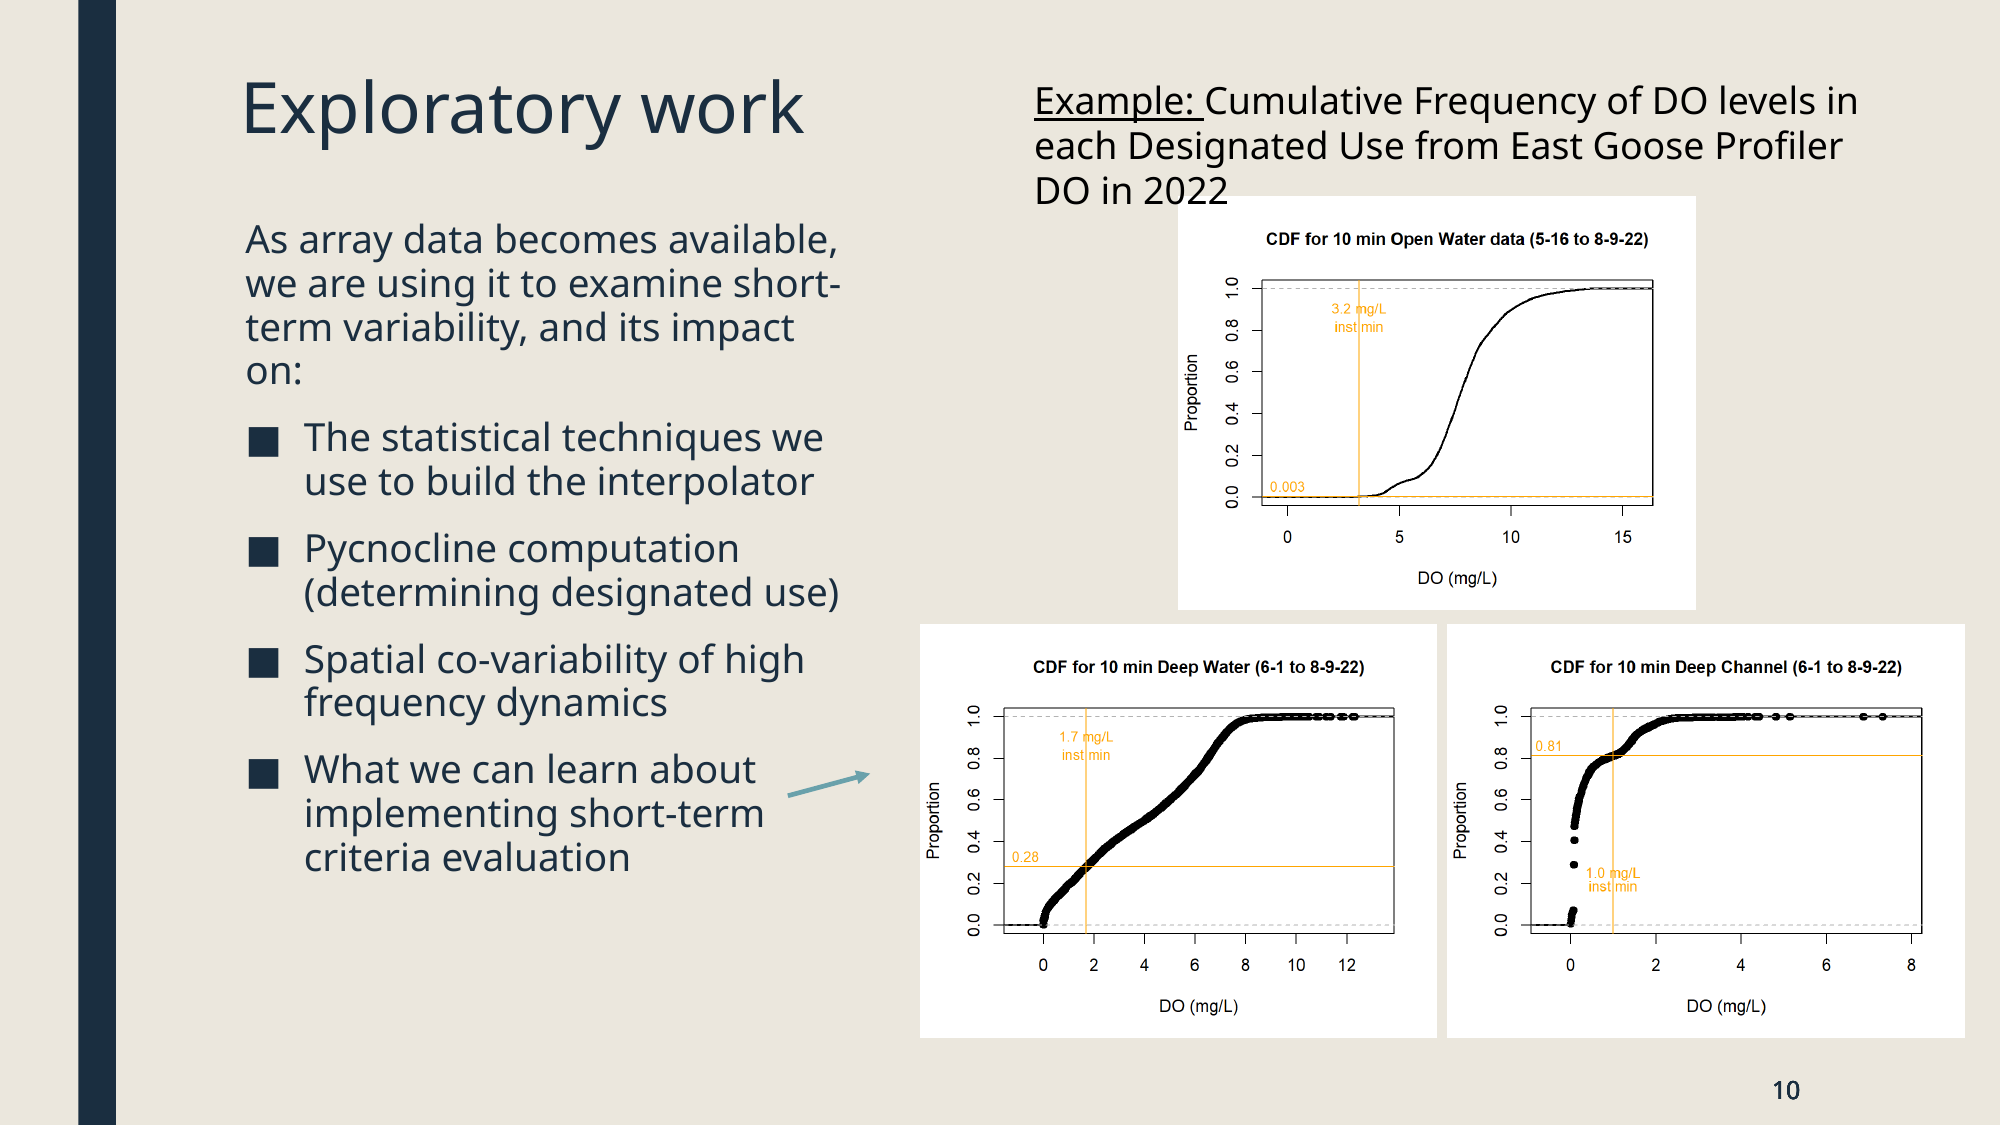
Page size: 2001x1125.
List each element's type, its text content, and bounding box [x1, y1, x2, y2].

picture [1178, 196, 1696, 611]
text_box Example: Cumulative Frequency of DO levels in each Designated Use from East Goose Profiler DO in 2022 [1019, 69, 1884, 220]
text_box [787, 773, 871, 796]
text_box 10 [1553, 1058, 1816, 1125]
picture [1447, 624, 1965, 1038]
picture [920, 624, 1437, 1038]
list As array data becomes available, we are using it to examine short-term variability, and its impact on: The statistical techniques we use to build the interpolator Pycnocline computation (determining designated use) Spatial co-variability of high frequency dynamics What we can learn about implementing short-term criteria evaluation [230, 211, 869, 925]
title Exploratory work [225, 65, 1091, 174]
